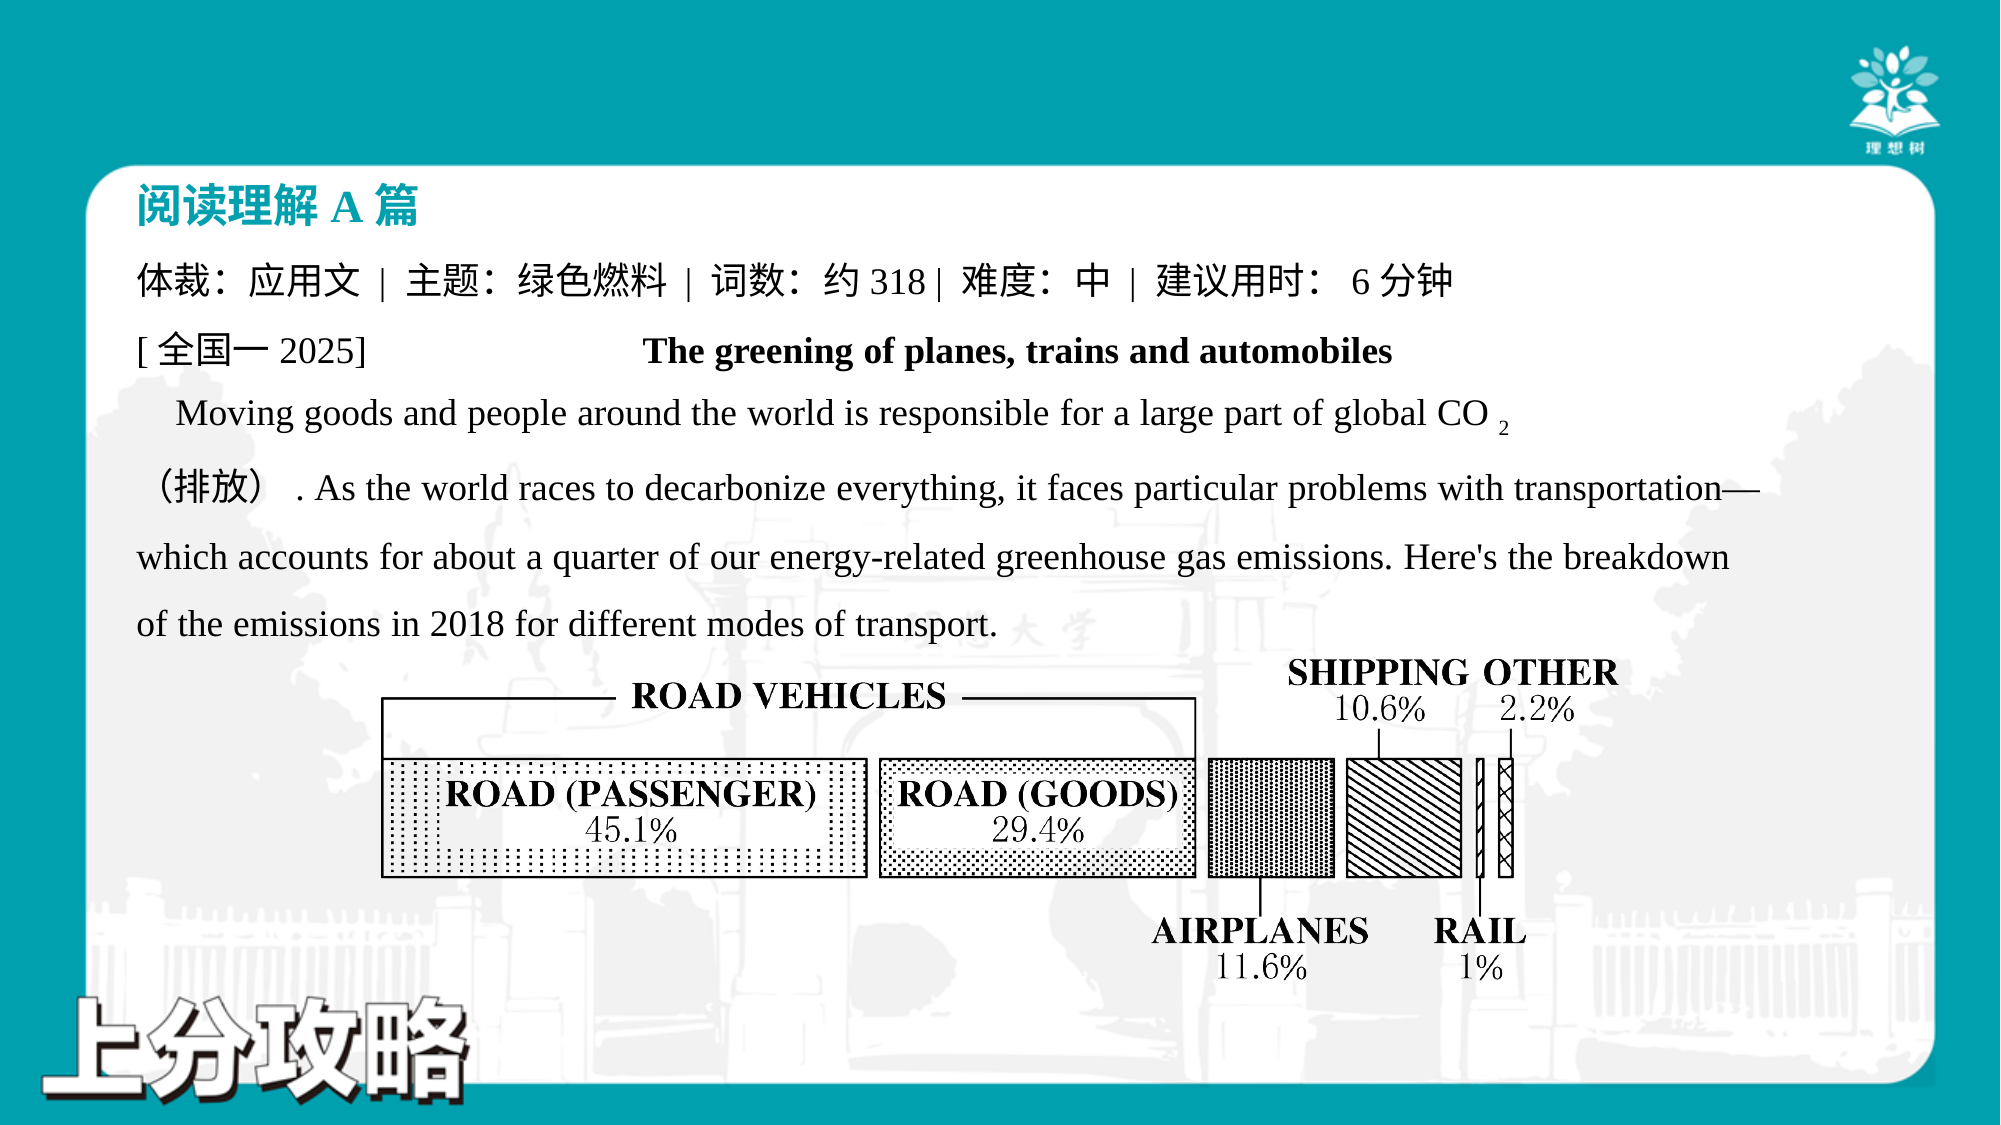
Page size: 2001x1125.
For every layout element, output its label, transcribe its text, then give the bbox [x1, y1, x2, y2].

text_box 体裁：应用文 | 主题：绿色燃料 | 词数：约318 | 难度：中 | 建议用时：6分钟 [全国一2025] The greening of planes, trains and automobiles Moving goods and people around the world is responsible for a large part of global CO 2 emissions （排放）. As the world races to decarbonize everything, it faces particular problems with transportation— which accounts for about a quarter of our energy-related greenhouse gas emissions. Here's the breakdown of the emissions in 2018 for different modes of transport.#3.1 [136, 233, 1865, 636]
picture [0, 0, 2000, 1125]
text_box 阅读理解A篇 [136, 176, 1865, 232]
